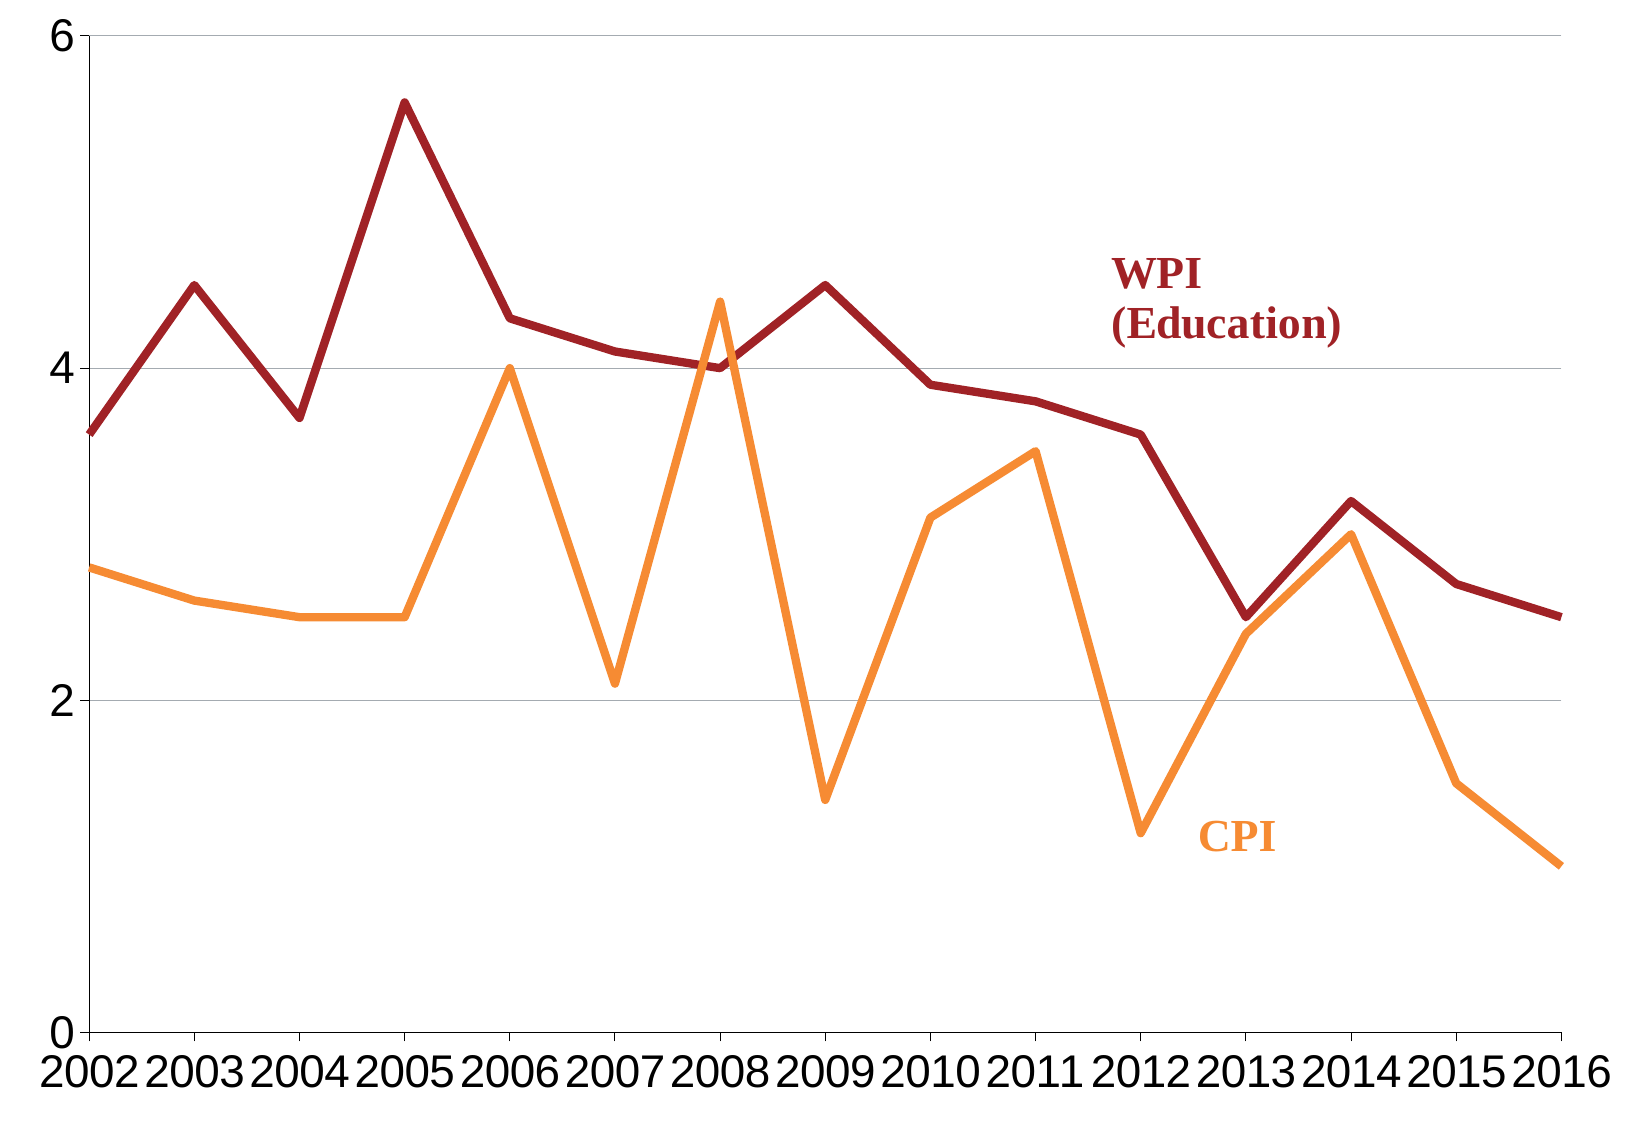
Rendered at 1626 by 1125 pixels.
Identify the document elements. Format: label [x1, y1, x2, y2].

chart [0, 0, 1625, 1125]
